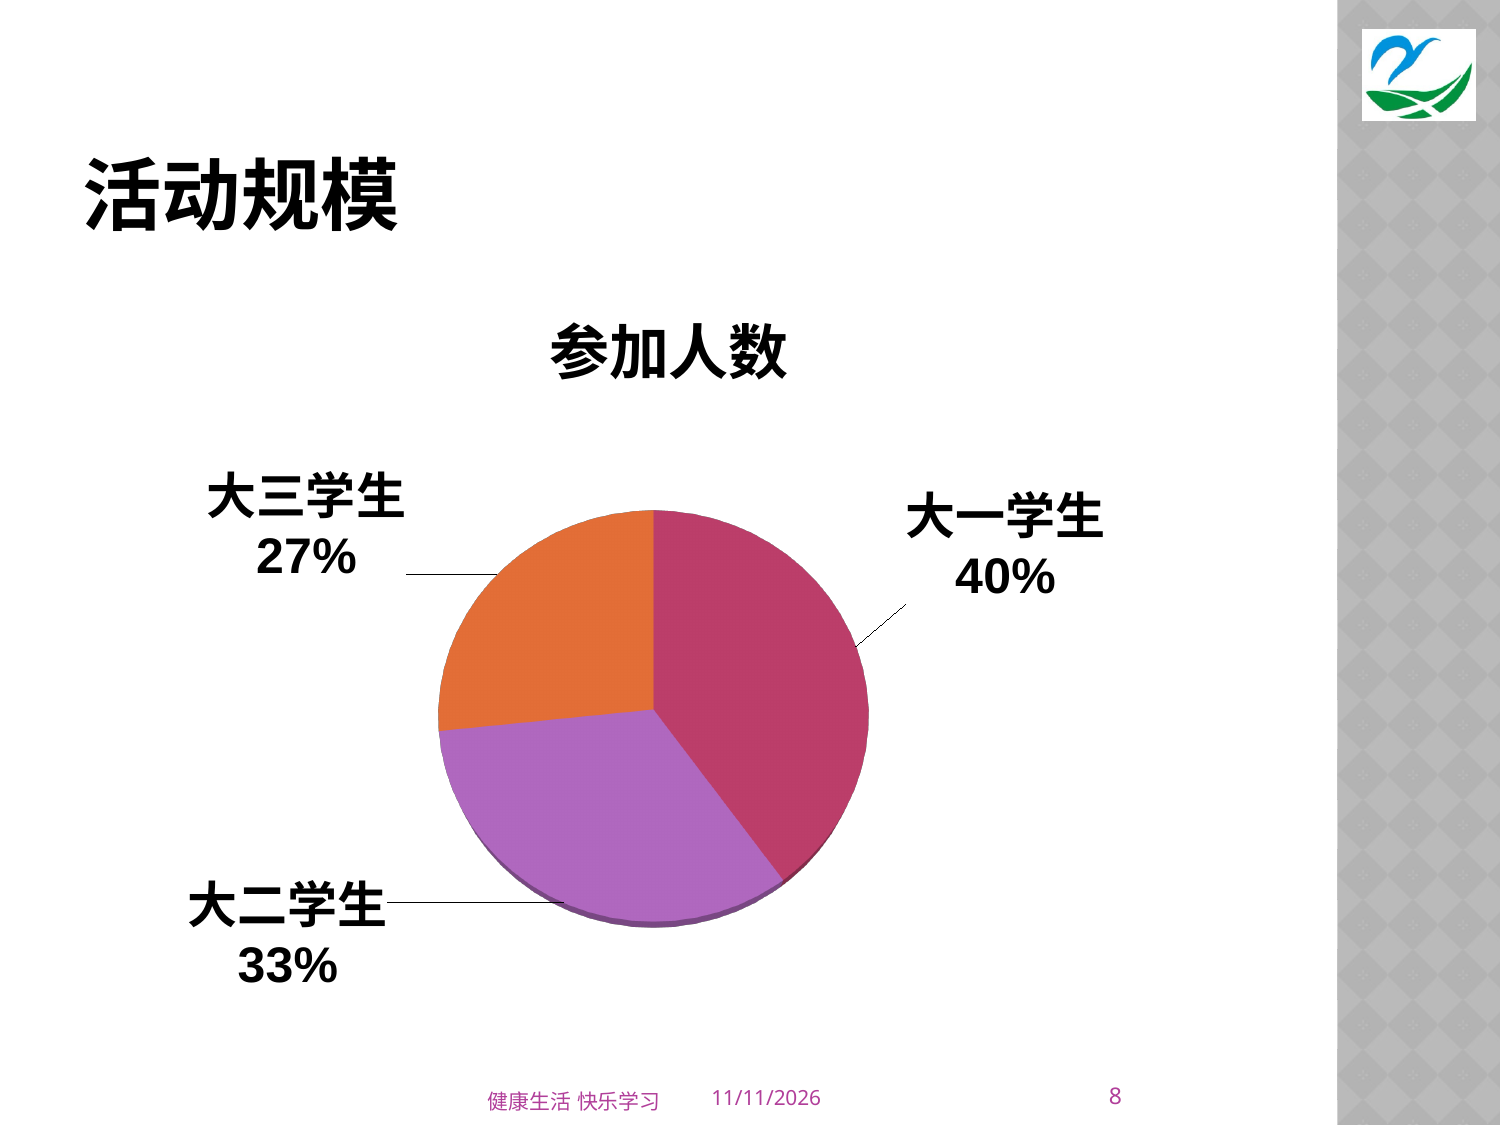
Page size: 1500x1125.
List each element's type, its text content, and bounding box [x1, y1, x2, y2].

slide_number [696, 1075, 1025, 1113]
footer 健康生活 快乐学习 [75, 1075, 675, 1114]
slide_number 8 [1025, 1075, 1122, 1113]
title 活动规模 [75, 52, 1263, 240]
picture [1362, 29, 1476, 121]
chart [74, 263, 1263, 1060]
